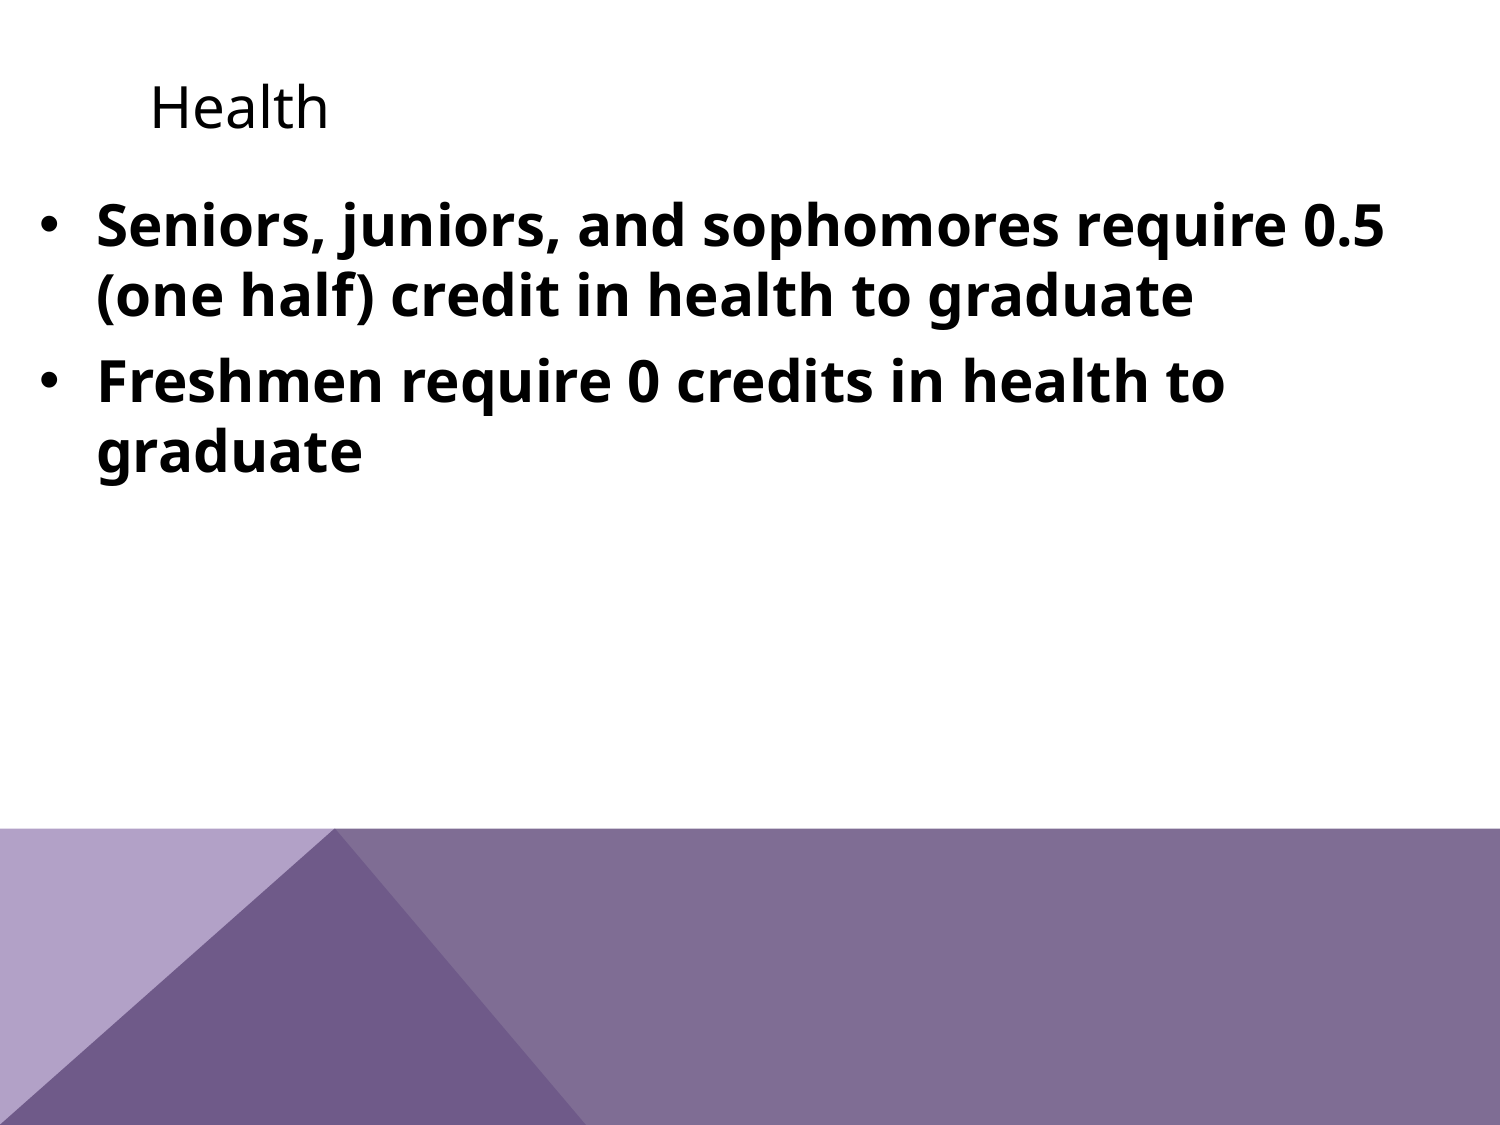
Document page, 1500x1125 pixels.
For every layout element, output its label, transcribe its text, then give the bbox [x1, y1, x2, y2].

title Health [134, 59, 1369, 150]
list Seniors, juniors, and sophomores require 0.5 (one half) credit in health to graduate Freshmen require 0 credits in health to graduate [24, 180, 1463, 768]
